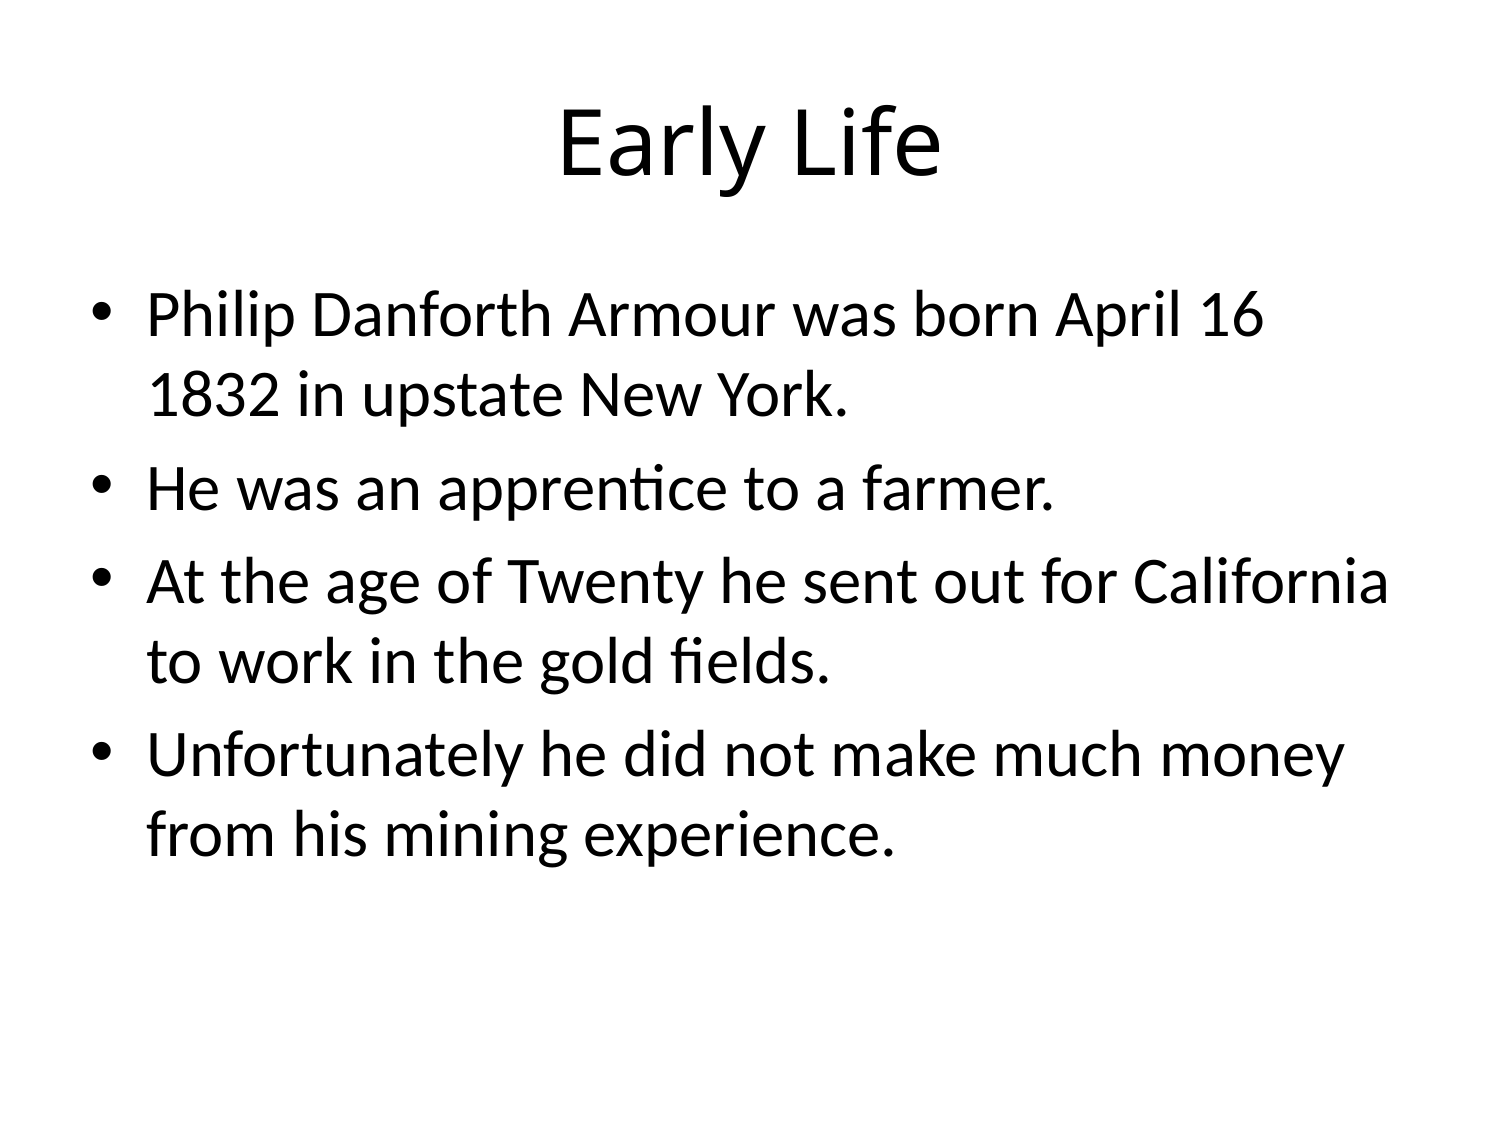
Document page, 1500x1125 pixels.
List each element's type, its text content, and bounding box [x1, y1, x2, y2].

list Philip Danforth Armour was born April 16 1832 in upstate New York. He was an apprentice to a farmer. At the age of Twenty he sent out for California to work in the gold fields. Unfortunately he did not make much money from his mining experience. [74, 262, 1426, 1006]
title Early Life [74, 44, 1426, 233]
